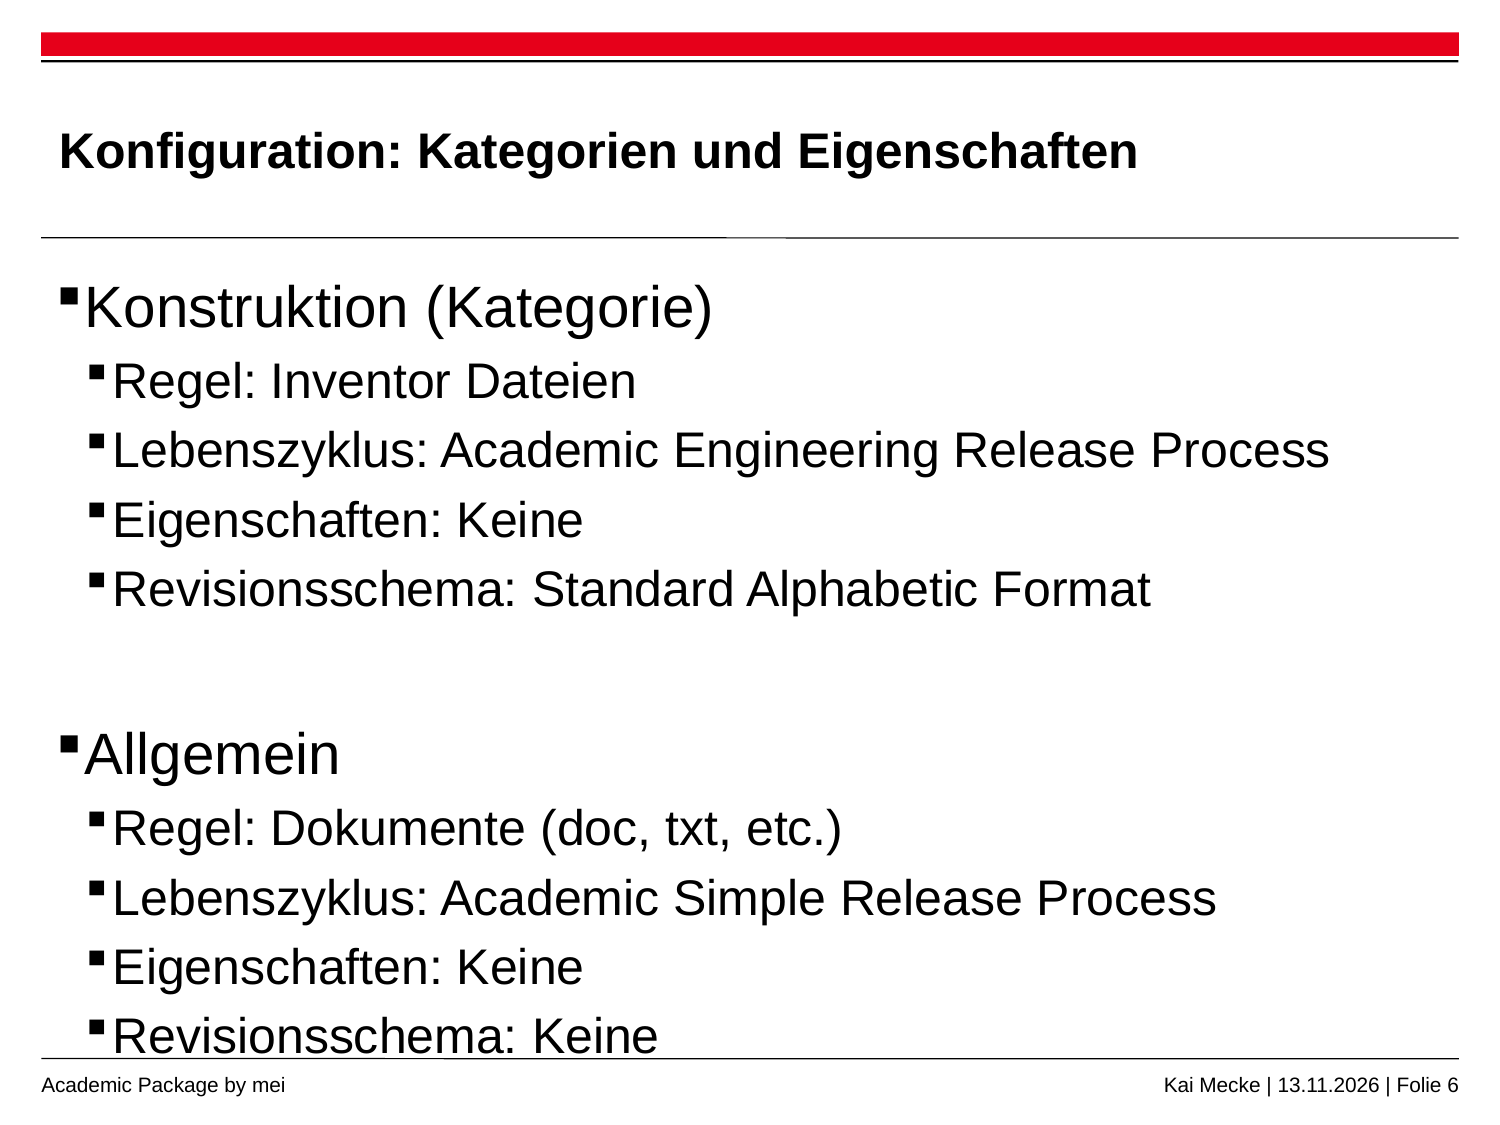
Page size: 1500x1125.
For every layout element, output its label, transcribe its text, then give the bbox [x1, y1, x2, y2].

title Konfiguration: Kategorien und Eigenschaften [58, 79, 1187, 218]
footer Kai Mecke | 21.11.2017 | Folie 6 [1084, 1071, 1459, 1106]
list Konstruktion (Kategorie) Regel: Inventor Dateien Lebenszyklus: Academic Engineering Release Process Eigenschaften: Keine Revisionsschema: Standard Alphabetic Format Allgemein Regel: Dokumente (doc, txt, etc.) Lebenszyklus: Academic Simple Release Process Eigenschaften: Keine Revisionsschema: Keine [40, 260, 1459, 1047]
